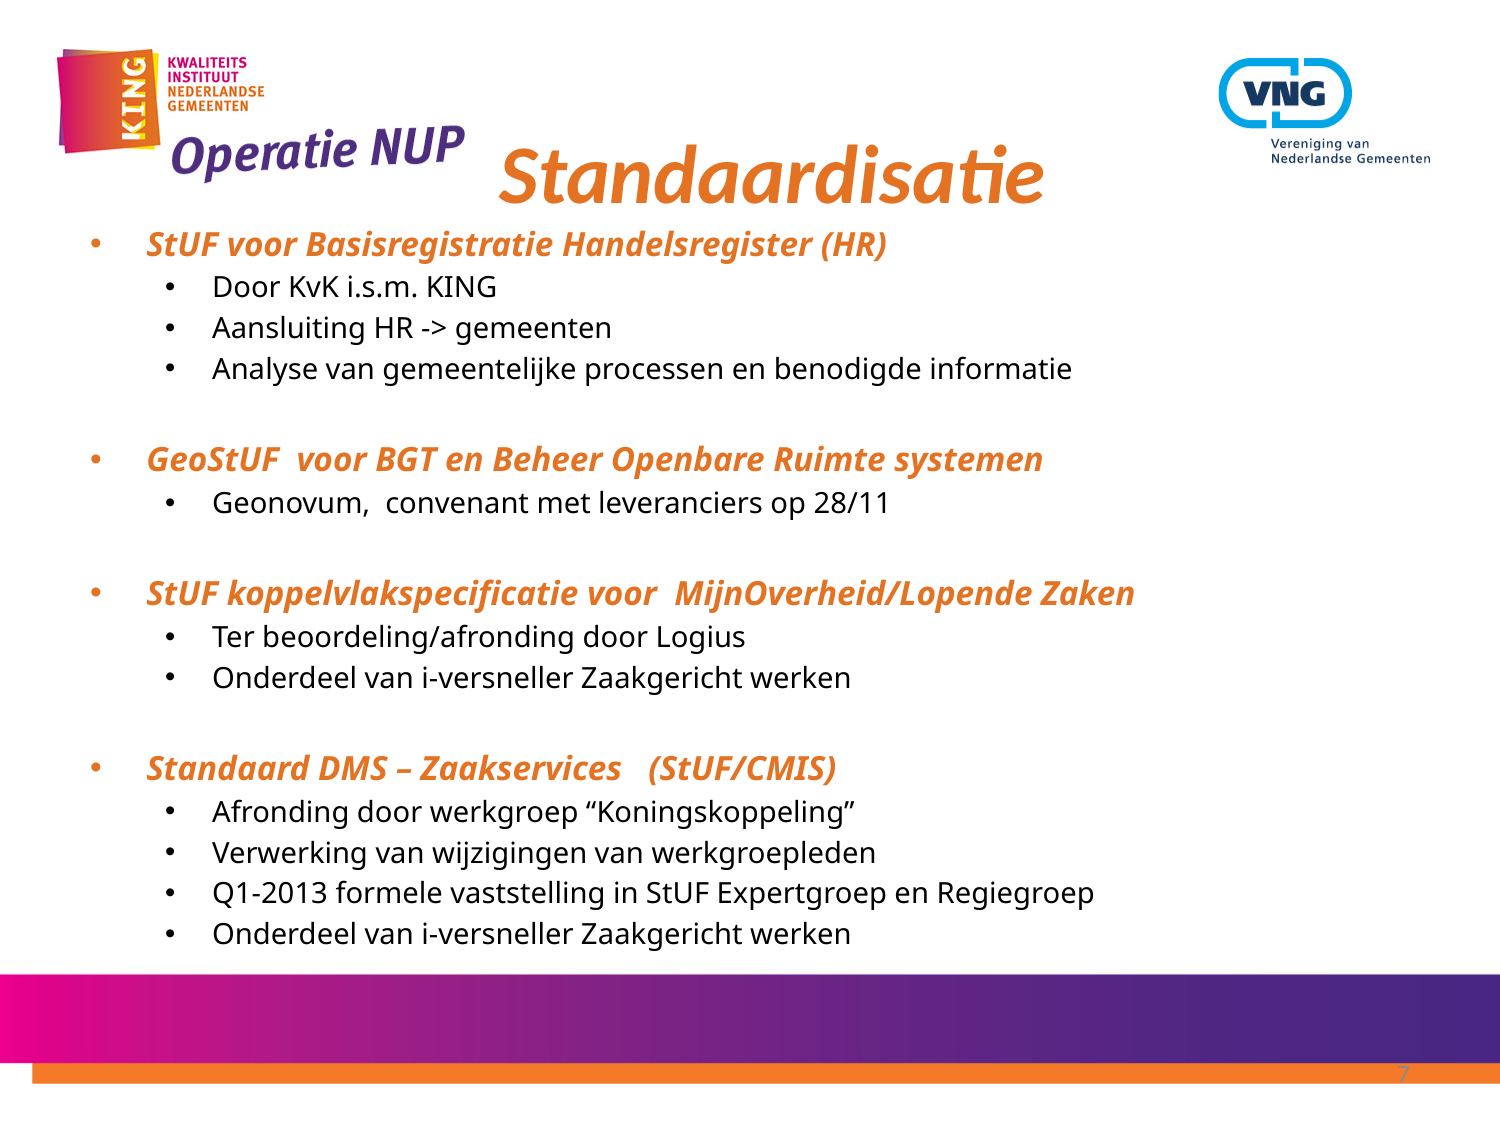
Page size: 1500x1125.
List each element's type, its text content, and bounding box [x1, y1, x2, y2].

text_box Standaardisatie [211, 113, 1335, 244]
list StUF voor Basisregistratie Handelsregister (HR) Door KvK i.s.m. KING Aansluiting HR -> gemeenten Analyse van gemeentelijke processen en benodigde informatie GeoStUF voor BGT en Beheer Openbare Ruimte systemen Geonovum, convenant met leveranciers op 28/11 StUF koppelvlakspecificatie voor MijnOverheid/Lopende Zaken Ter beoordeling/afronding door Logius Onderdeel van i-versneller Zaakgericht werken Standaard DMS – Zaakservices (StUF/CMIS) Afronding door werkgroep “Koningskoppeling” Verwerking van wijzigingen van werkgroepleden Q1-2013 formele vaststelling in StUF Expertgroep en Regiegroep Onderdeel van i-versneller Zaakgericht werken [75, 215, 1471, 795]
slide_number 7 [1074, 1042, 1425, 1103]
picture [0, 0, 1500, 1125]
